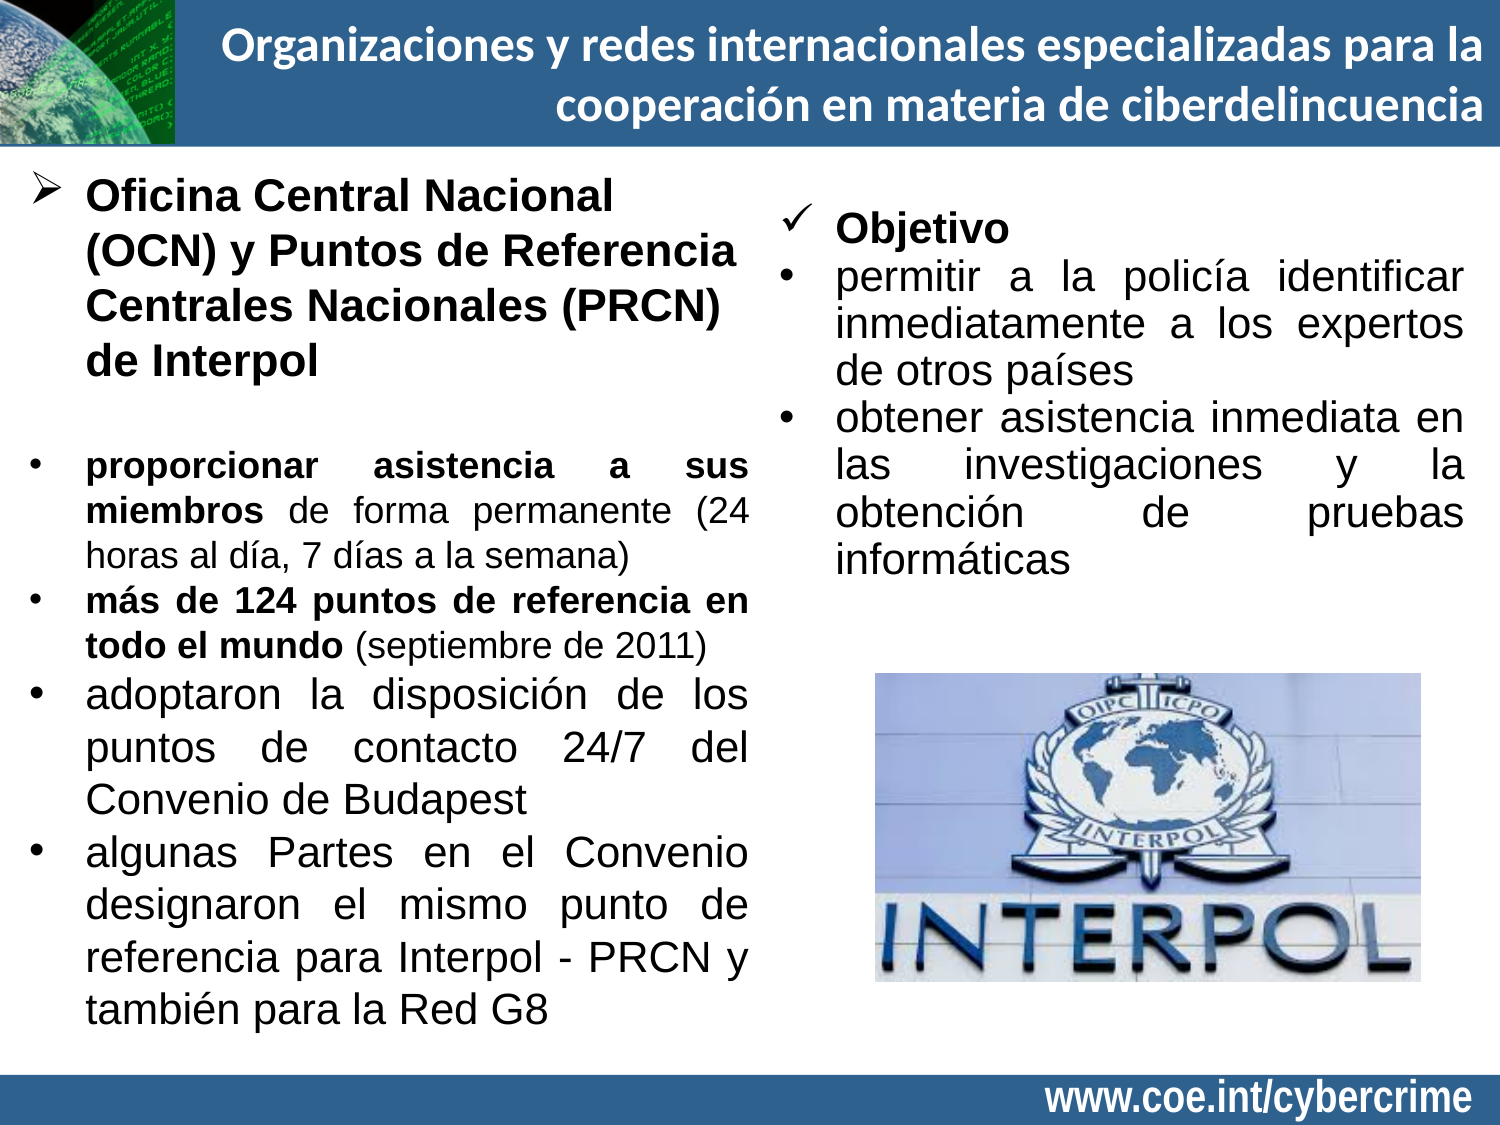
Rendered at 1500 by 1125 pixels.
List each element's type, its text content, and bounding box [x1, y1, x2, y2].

text_box [0, 1073, 1030, 1125]
text_box Objetivo permitir a la policía identificar inmediatamente a los expertos de otros países obtener asistencia inmediata en las investigaciones y la obtención de pruebas informáticas [764, 198, 1480, 592]
text_box Oficina Central Nacional (OCN) y Puntos de Referencia Centrales Nacionales (PRCN) de Interpol proporcionar asistencia a sus miembros de forma permanente (24 horas al día, 7 días a la semana) más de 124 puntos de referencia en todo el mundo (septiembre de 2011) adoptaron la disposición de los puntos de contacto 24/7 del Convenio de Budapest algunas Partes en el Convenio designaron el mismo punto de referencia para Interpol - PRCN y también para la Red G8 [14, 158, 765, 1041]
text_box www.coe.int/cybercrime [1030, 1059, 1500, 1125]
text_box Organizaciones y redes internacionales especializadas para la cooperación en materia de ciberdelincuencia [177, 0, 1500, 149]
picture [875, 673, 1422, 982]
picture [0, 0, 175, 144]
